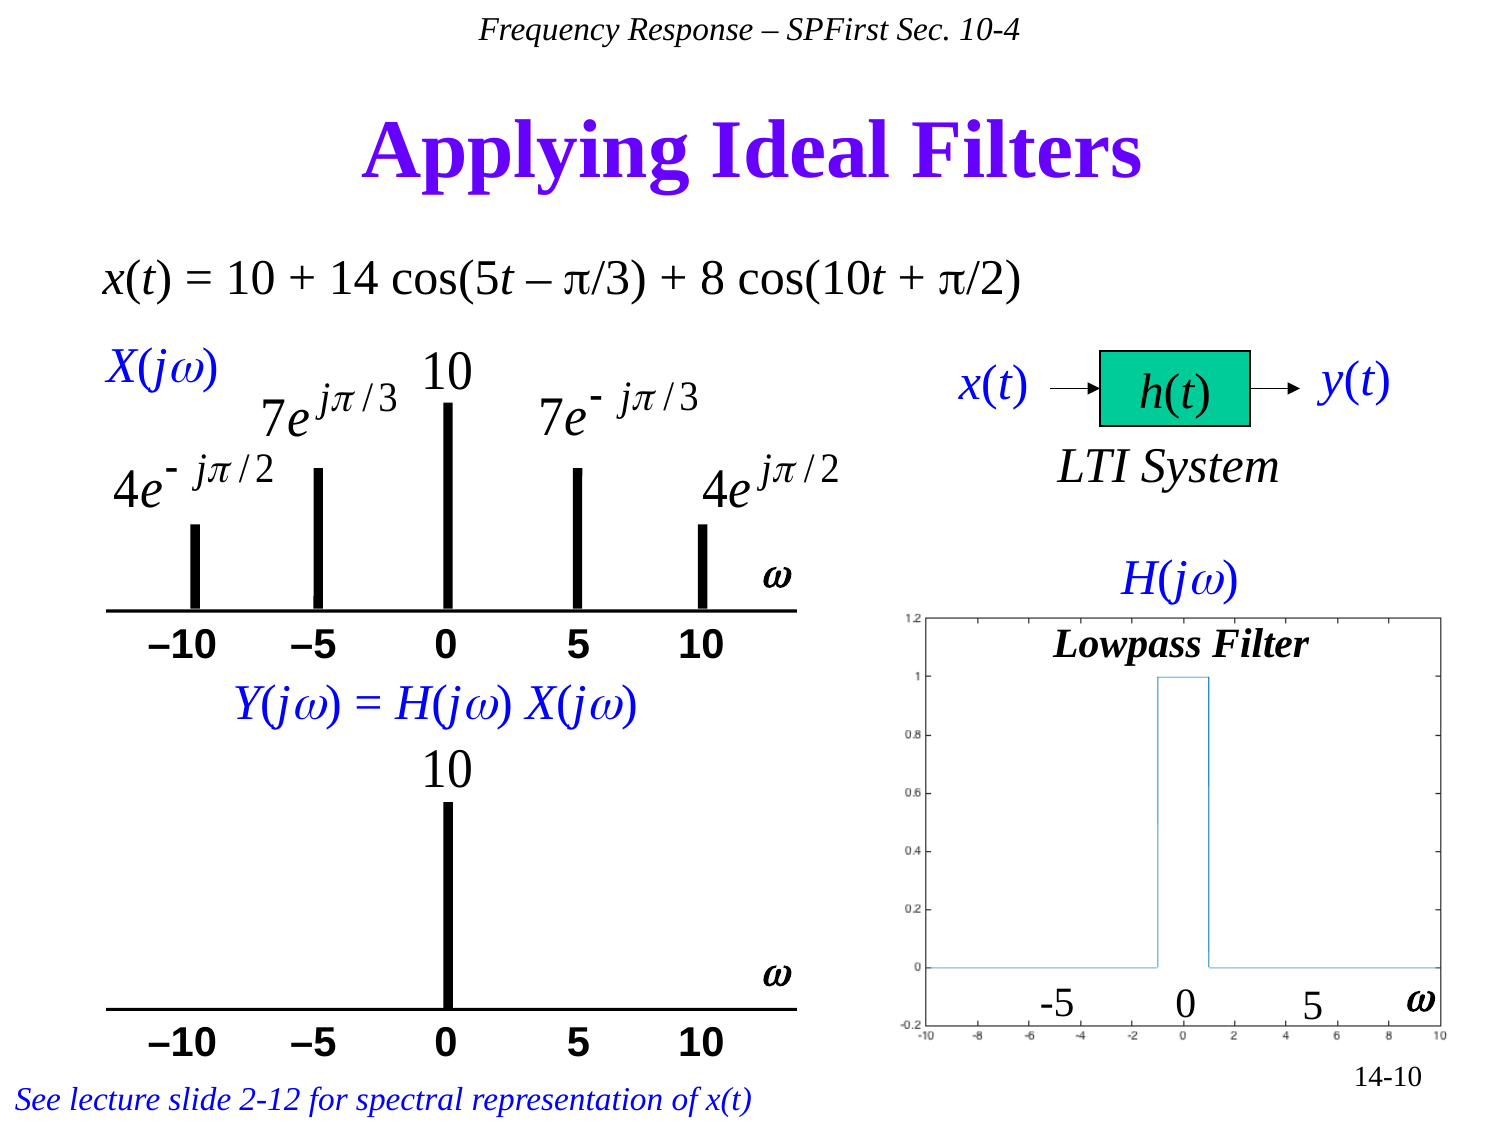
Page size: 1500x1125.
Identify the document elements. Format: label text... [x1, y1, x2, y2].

text_box X(jw) [87, 324, 238, 400]
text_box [105, 735, 807, 1074]
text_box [105, 337, 851, 676]
text_box Frequency Response – SPFirst Sec. 10-4 [0, 0, 1500, 55]
text_box H(jw) [922, 537, 1438, 606]
title Applying Ideal Filters [8, 55, 1497, 238]
text_box Y(jw) = H(jw) X(jw) [45, 662, 838, 738]
text_box x(t) = 10 + 14 cos(5t – p/3) + 8 cos(10t + p/2) [12, 237, 1194, 325]
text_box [949, 337, 1401, 427]
slide_number 14-10 [1124, 1059, 1438, 1125]
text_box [899, 607, 1459, 1051]
text_box LTI System [949, 434, 1313, 513]
text_box See lecture slide 2-12 for spectral representation of x(t) [0, 1069, 813, 1125]
